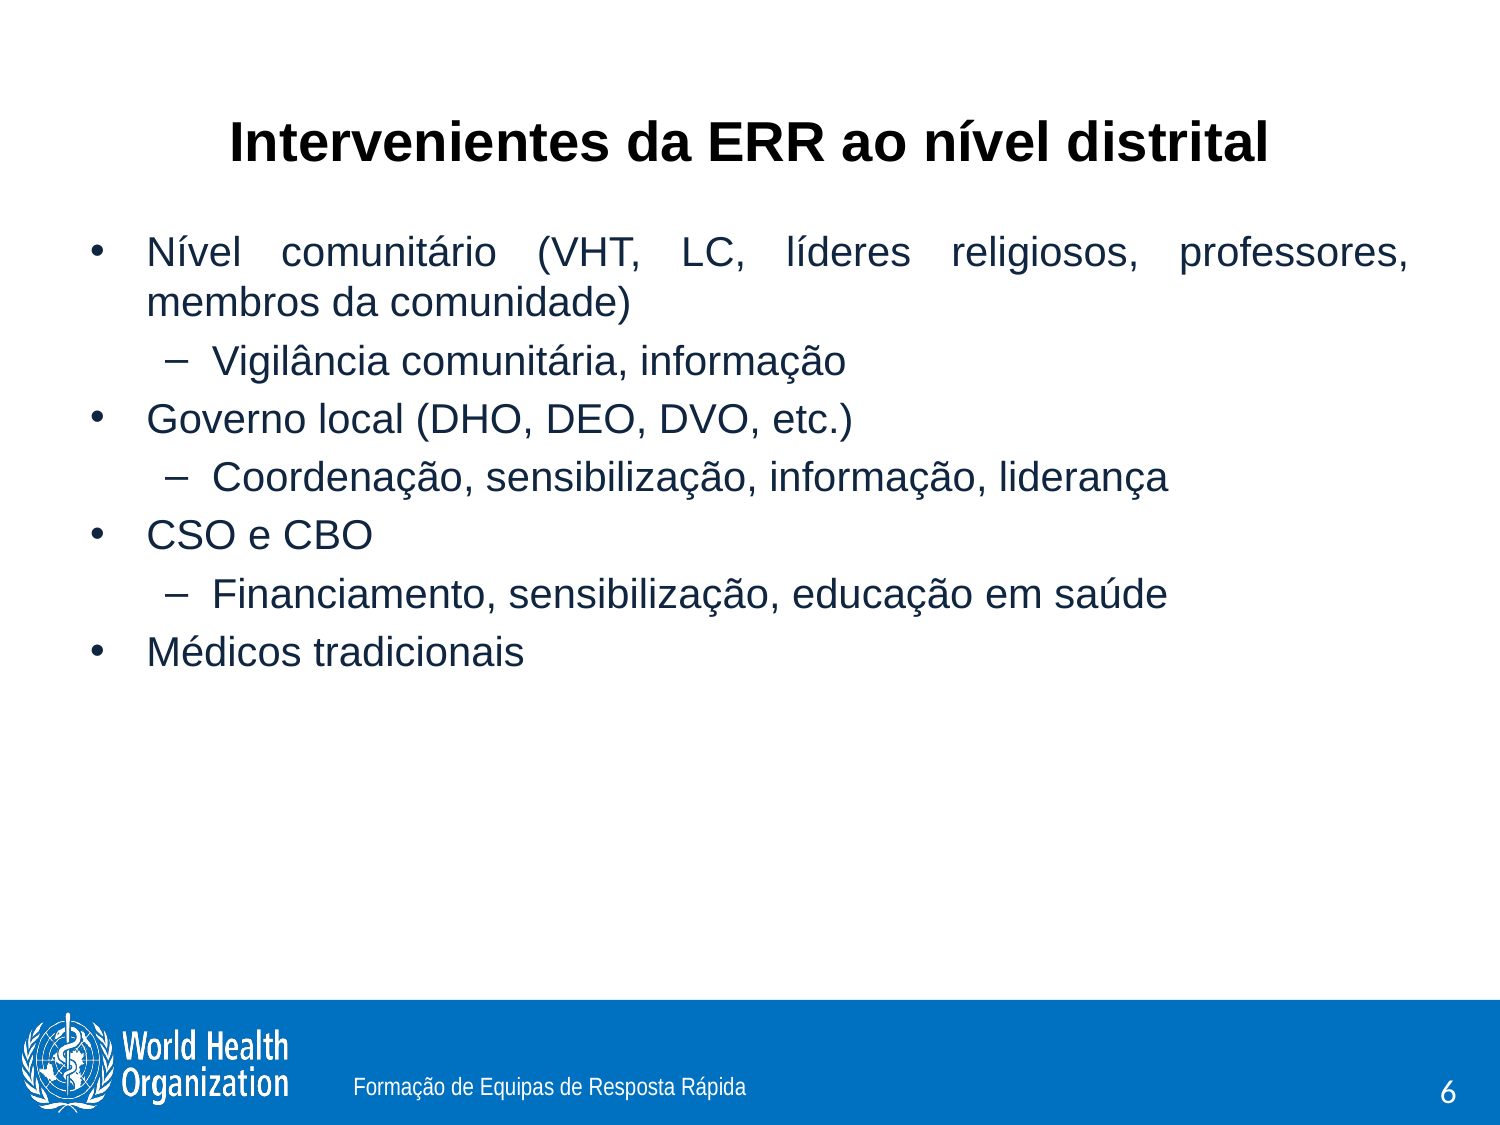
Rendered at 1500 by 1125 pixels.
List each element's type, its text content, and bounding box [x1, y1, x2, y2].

list Nível comunitário (VHT, LC, líderes religiosos, professores, membros da comunidade) Vigilância comunitária, informação Governo local (DHO, DEO, DVO, etc.) Coordenação, sensibilização, informação, liderança CSO e CBO Financiamento, sensibilização, educação em saúde Médicos tradicionais [75, 149, 1425, 716]
picture [21, 1012, 288, 1113]
title Intervenientes da ERR ao nível distrital [75, 45, 1425, 149]
